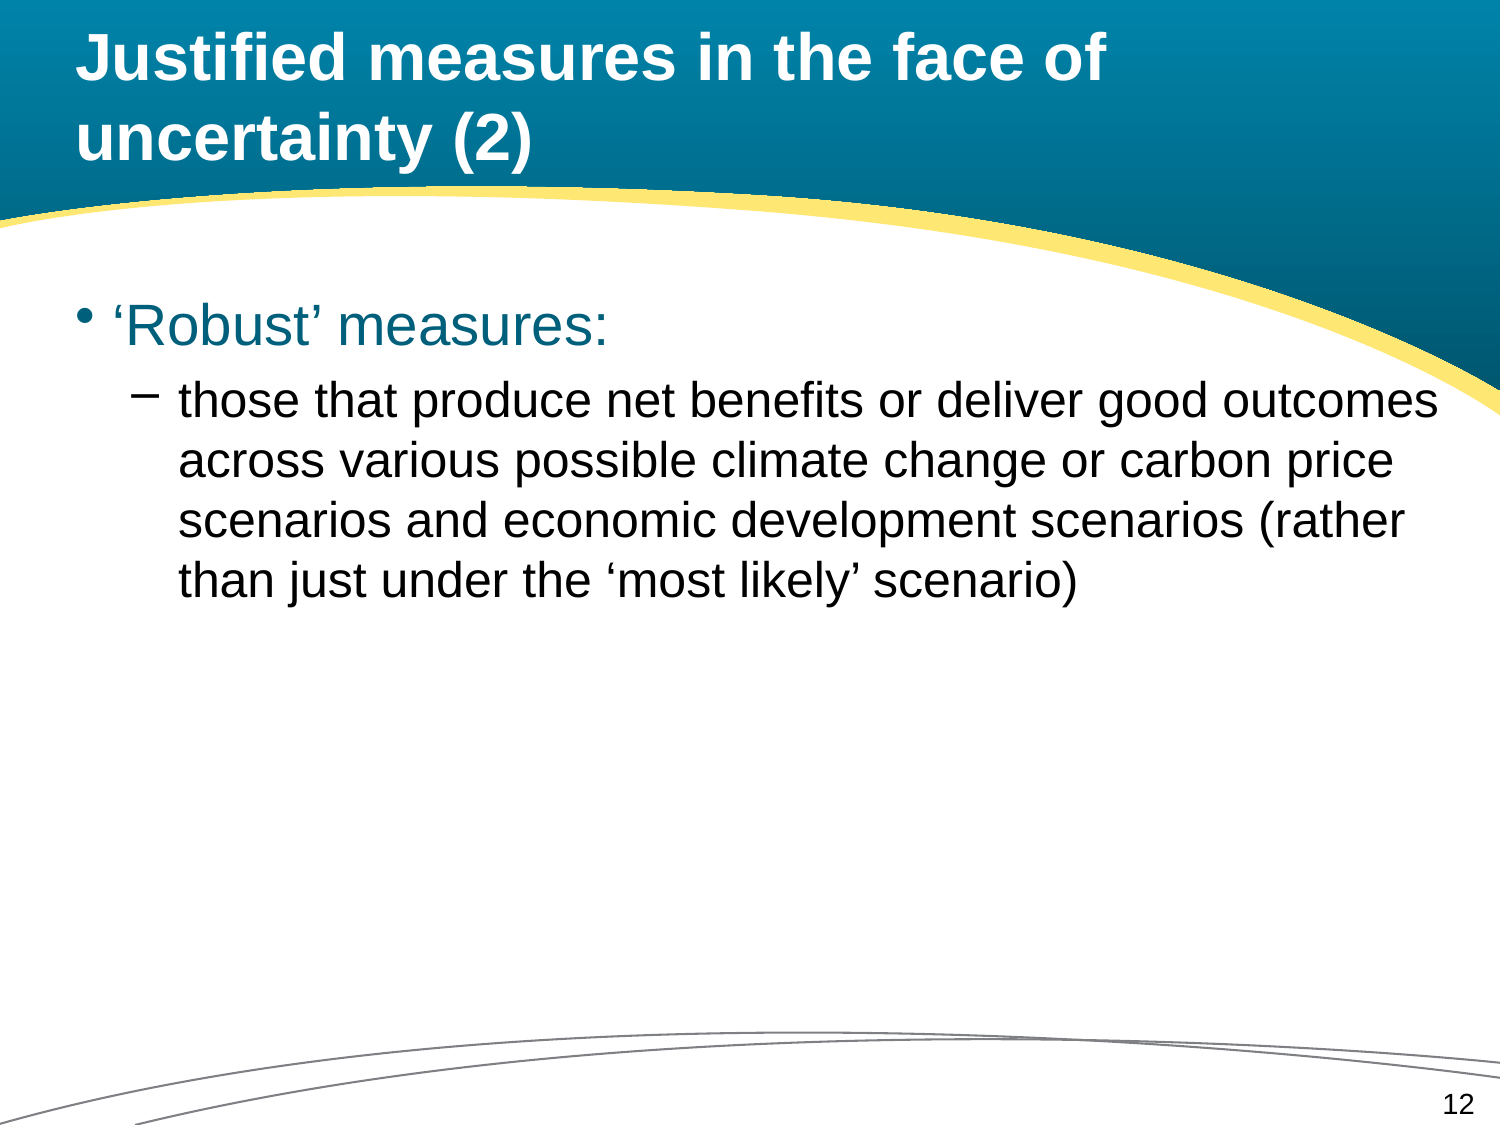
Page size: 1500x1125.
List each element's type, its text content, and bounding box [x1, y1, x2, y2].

slide_number 12 [1124, 1084, 1476, 1113]
title Justified measures in the face of uncertainty (2) [74, 0, 1476, 188]
list ‘Robust’ measures: those that produce net benefits or deliver good outcomes across various possible climate change or carbon price scenarios and economic development scenarios (rather than just under the ‘most likely’ scenario) [74, 287, 1476, 1076]
